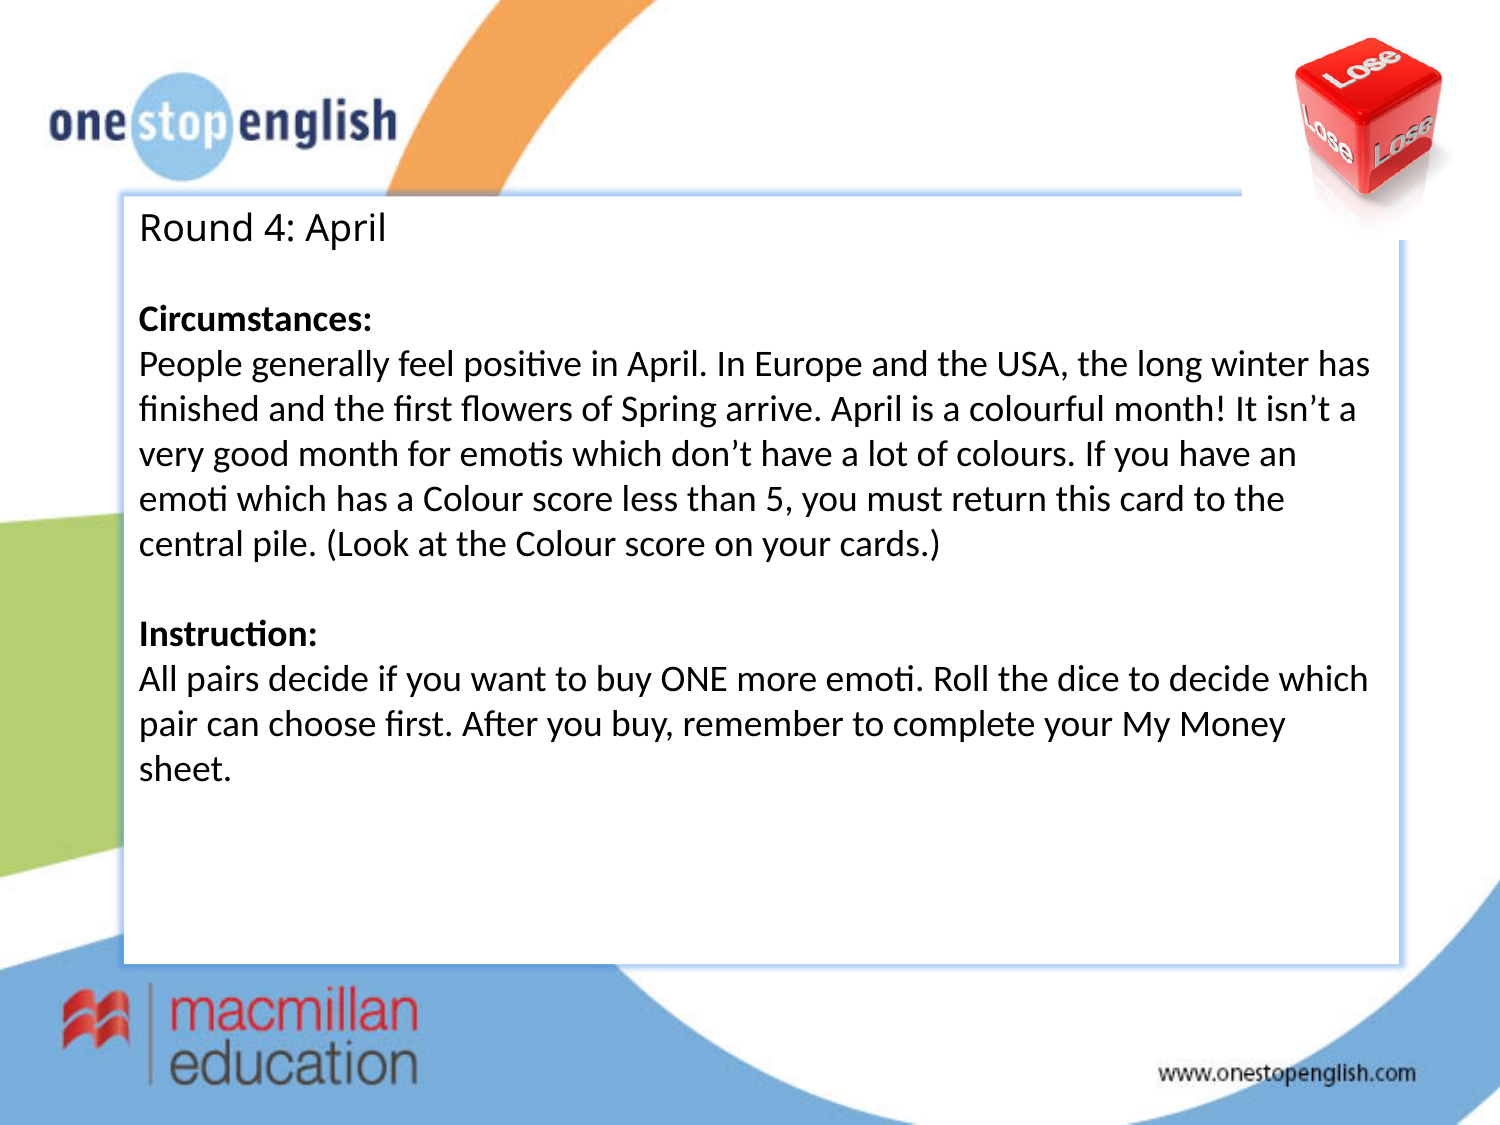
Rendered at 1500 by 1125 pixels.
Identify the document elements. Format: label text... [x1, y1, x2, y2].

text_box Round 4: April Circumstances: People generally feel positive in April. In Europe and the USA, the long winter has finished and the first flowers of Spring arrive. April is a colourful month! It isn’t a very good month for emotis which don’t have a lot of colours. If you have an emoti which has a Colour score less than 5, you must return this card to the central pile. (Look at the Colour score on your cards.) Instruction: All pairs decide if you want to buy ONE more emoti. Roll the dice to decide which pair can choose first. After you buy, remember to complete your My Money sheet. [123, 196, 1399, 965]
picture [0, 0, 1500, 1125]
